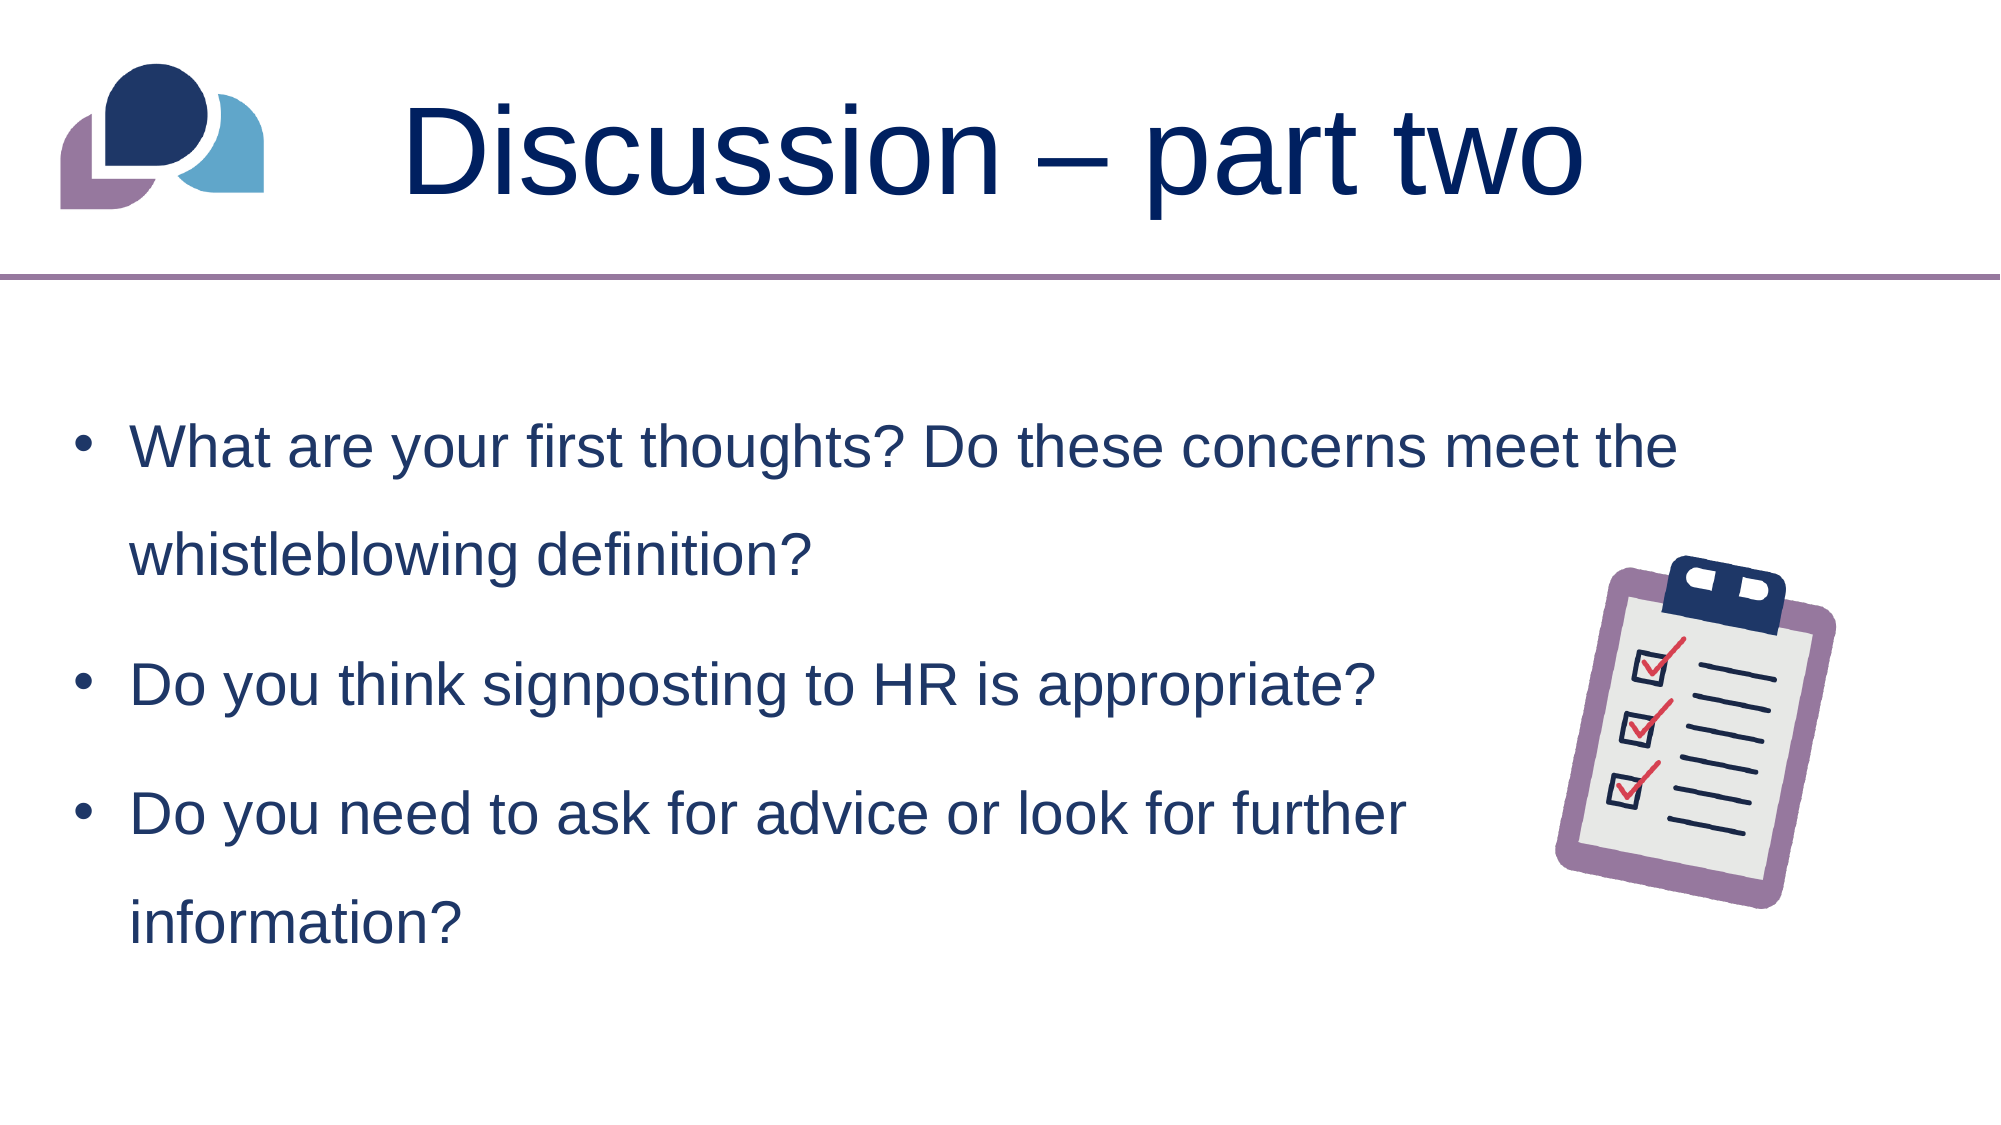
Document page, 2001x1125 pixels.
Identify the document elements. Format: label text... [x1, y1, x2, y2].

title Discussion – part two [385, 46, 1886, 230]
subtitle What are your first thoughts? Do these concerns meet the whistleblowing definition? Do you think signposting to HR is appropriate? Do you need to ask for advice or look for further information? [58, 362, 1746, 1092]
picture [58, 54, 268, 222]
picture [1431, 460, 1965, 994]
